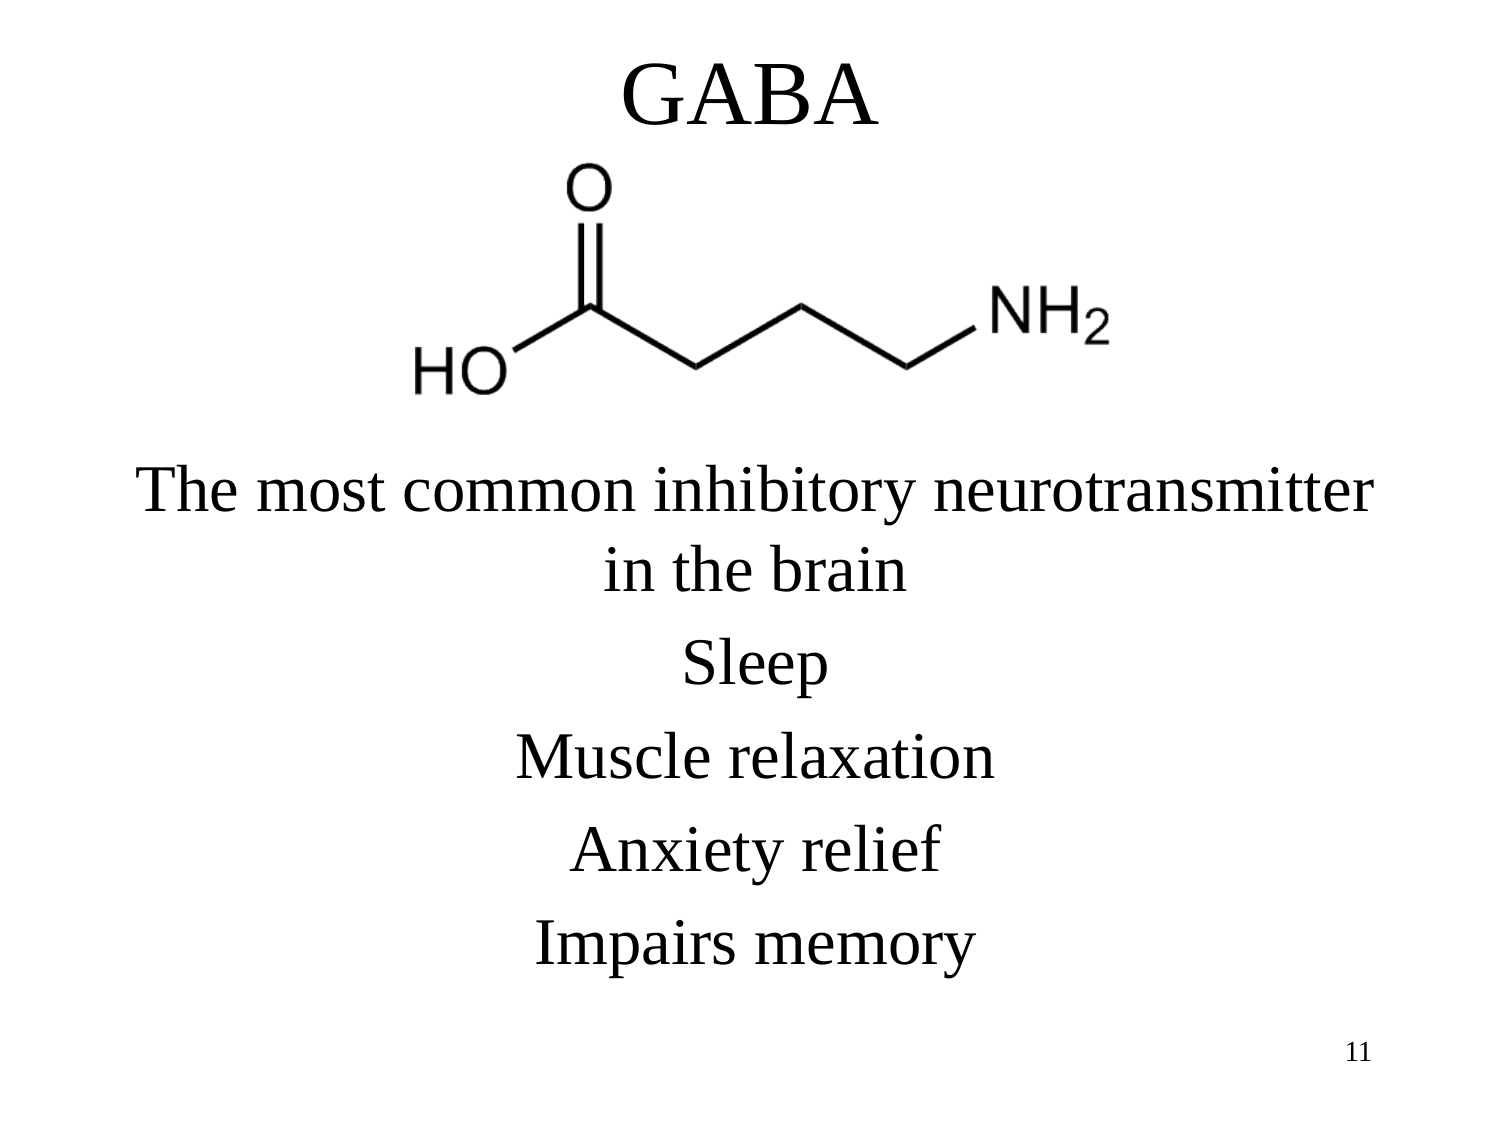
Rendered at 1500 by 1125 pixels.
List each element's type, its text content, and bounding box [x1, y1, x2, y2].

slide_number 11 [1074, 1024, 1388, 1101]
picture [399, 149, 1126, 407]
title GABA [112, 12, 1388, 163]
subtitle The most common inhibitory neurotransmitter in the brain Sleep Muscle relaxation Anxiety relief Impairs memory [99, 437, 1413, 1038]
